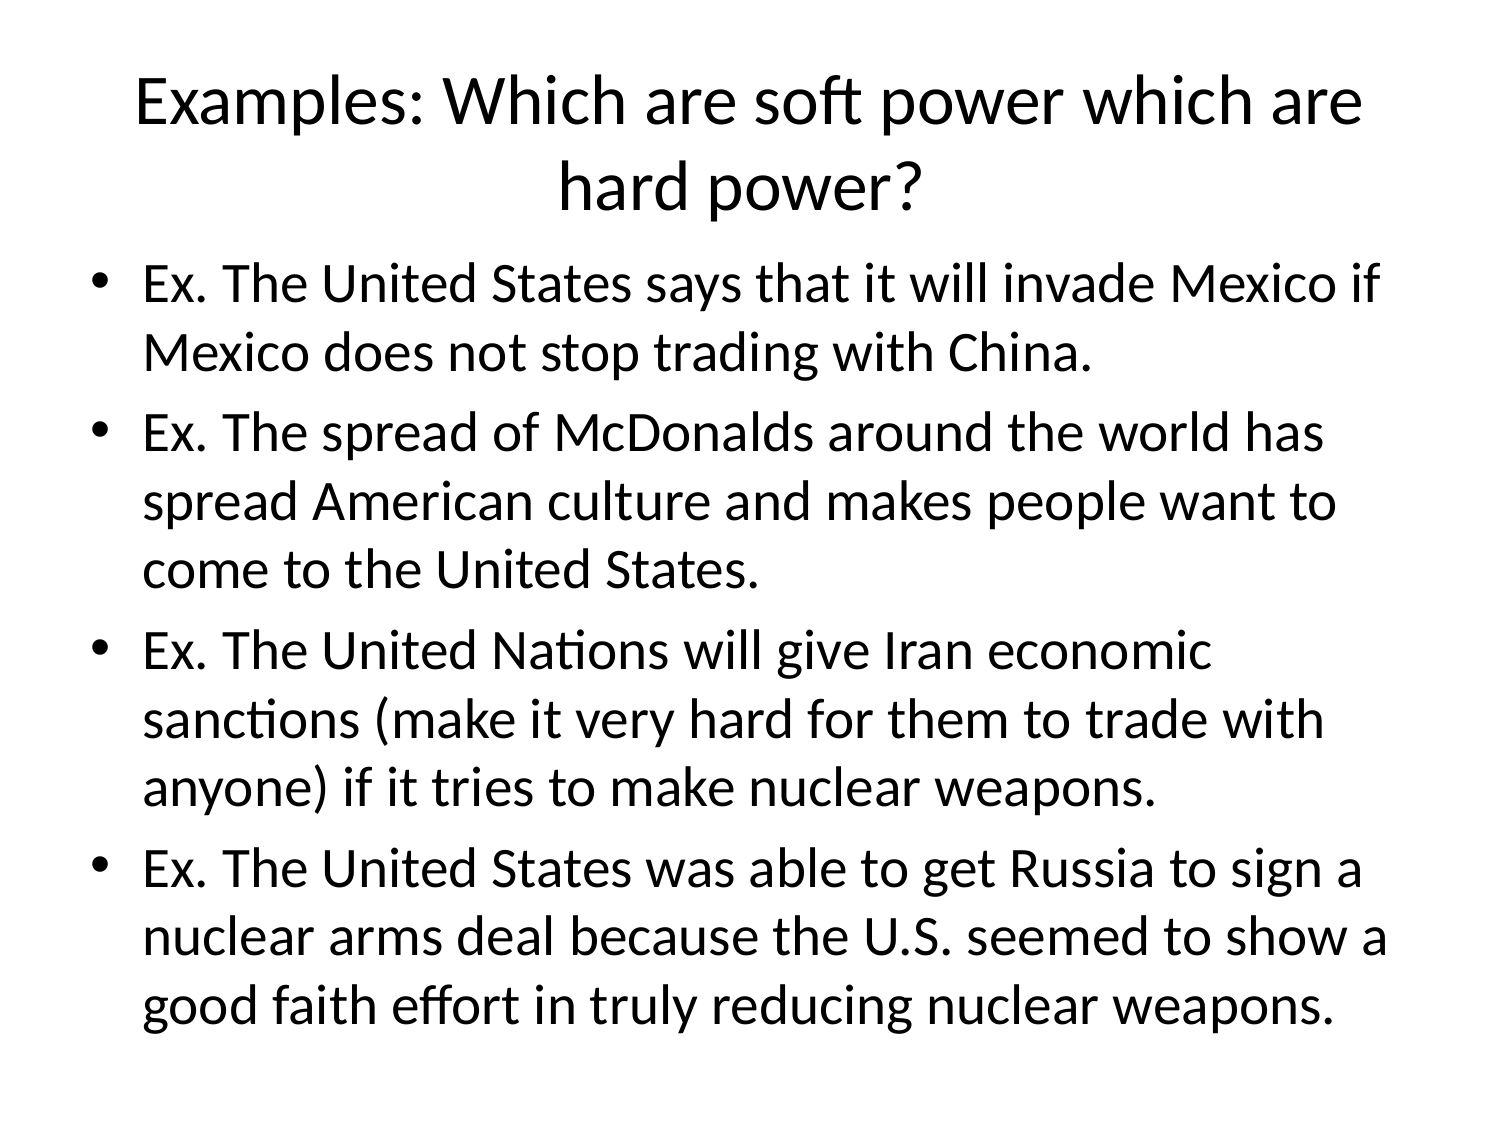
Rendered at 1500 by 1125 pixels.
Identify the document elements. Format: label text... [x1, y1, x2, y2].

list Ex. The United States says that it will invade Mexico if Mexico does not stop trading with China. Ex. The spread of McDonalds around the world has spread American culture and makes people want to come to the United States. Ex. The United Nations will give Iran economic sanctions (make it very hard for them to trade with anyone) if it tries to make nuclear weapons. Ex. The United States was able to get Russia to sign a nuclear arms deal because the U.S. seemed to show a good faith effort in truly reducing nuclear weapons. [75, 237, 1425, 1100]
title Examples: Which are soft power which are hard power? [75, 45, 1425, 233]
